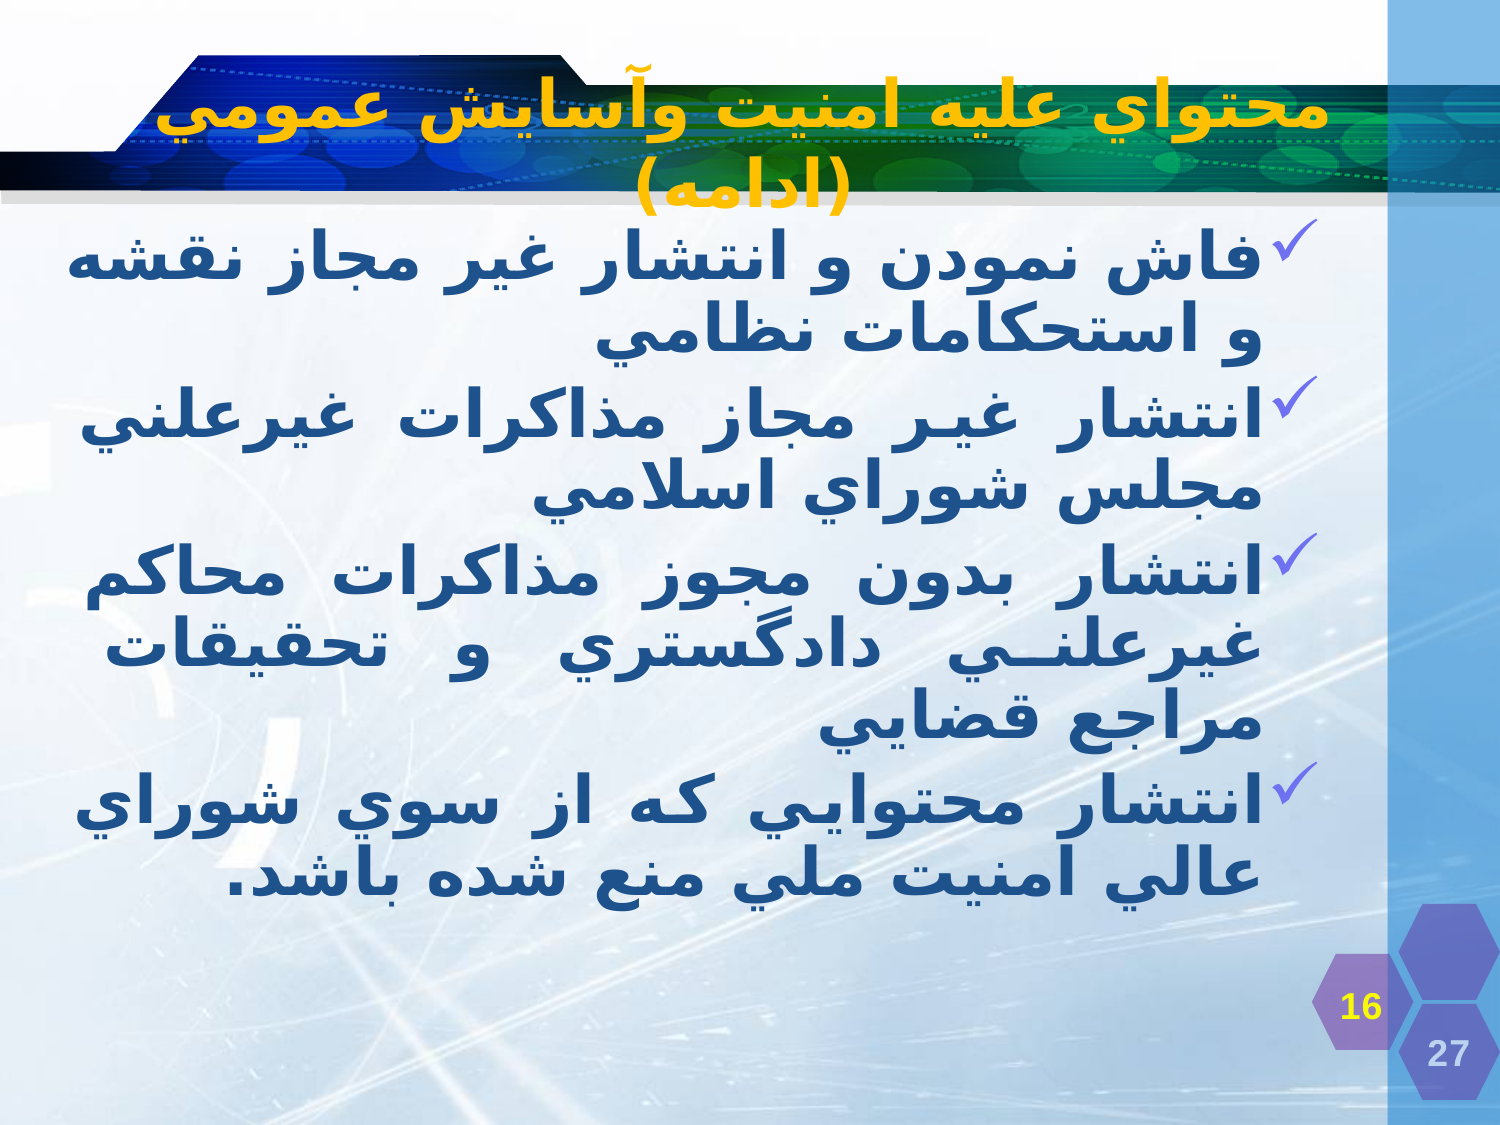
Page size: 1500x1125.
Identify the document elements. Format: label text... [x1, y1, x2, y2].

list فاش نمودن و انتشار غير مجاز نقشه و استحكامات نظامي انتشار غير مجاز مذاكرات غيرعلني مجلس شوراي اسلامي انتشار بدون مجوز مذاكرات محاكم غيرعلني دادگستري و تحقيقات مراجع قضايي انتشار محتوايي که از سوي شوراي عالي امنيت ملي منع شده باشد. [50, 214, 1338, 1058]
title محتواي عليه امنيت وآسايش عمومي (ادامه) [99, 95, 1388, 188]
text_box 16 [1324, 974, 1400, 1035]
picture [0, 0, 1500, 1125]
text_box 27 [1412, 1021, 1488, 1082]
